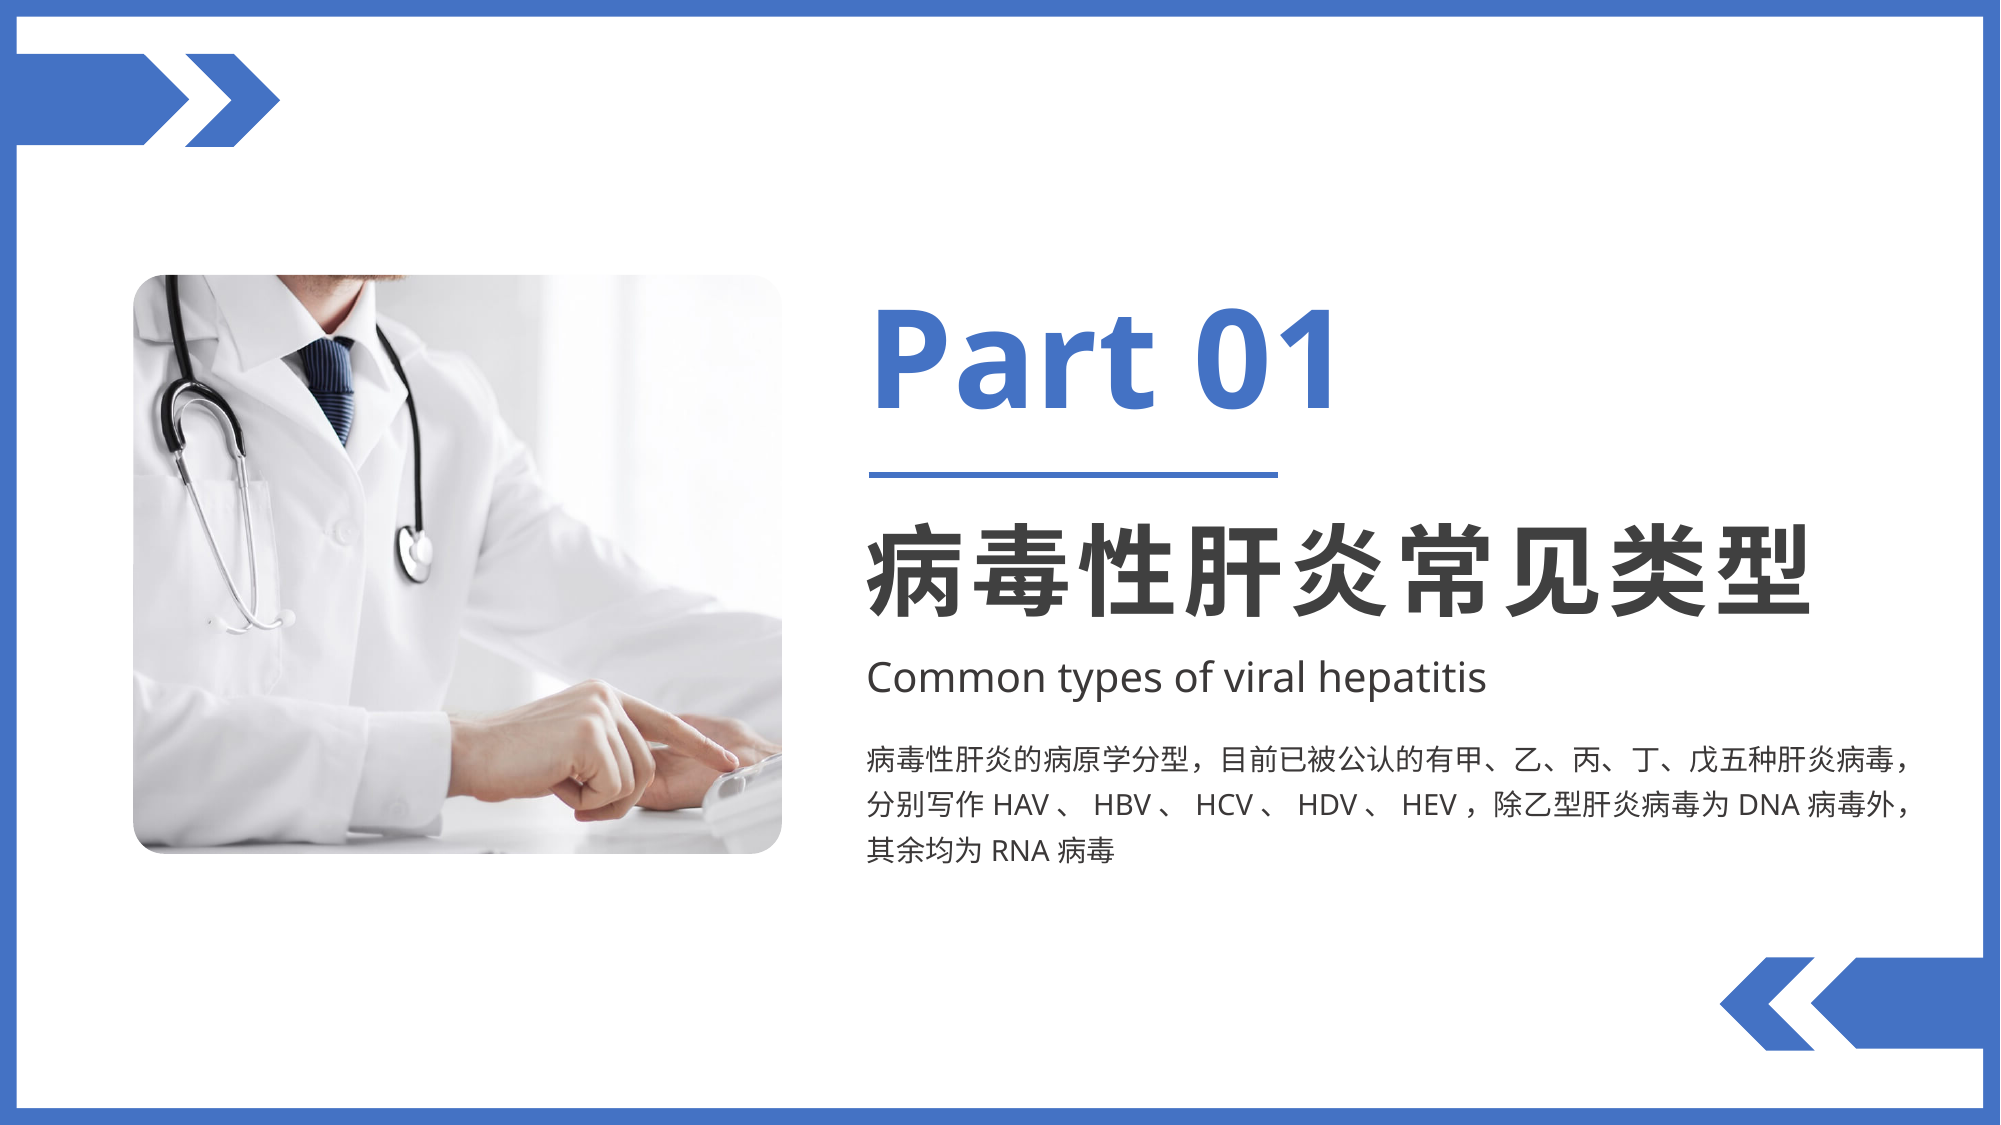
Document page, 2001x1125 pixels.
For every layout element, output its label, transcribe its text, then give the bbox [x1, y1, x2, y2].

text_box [850, 515, 1912, 886]
text_box [16, 16, 1984, 1109]
picture [133, 274, 782, 854]
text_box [16, 54, 279, 146]
text_box Part 01 [852, 263, 1438, 444]
text_box [0, 0, 2000, 1125]
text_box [1721, 958, 1984, 1050]
